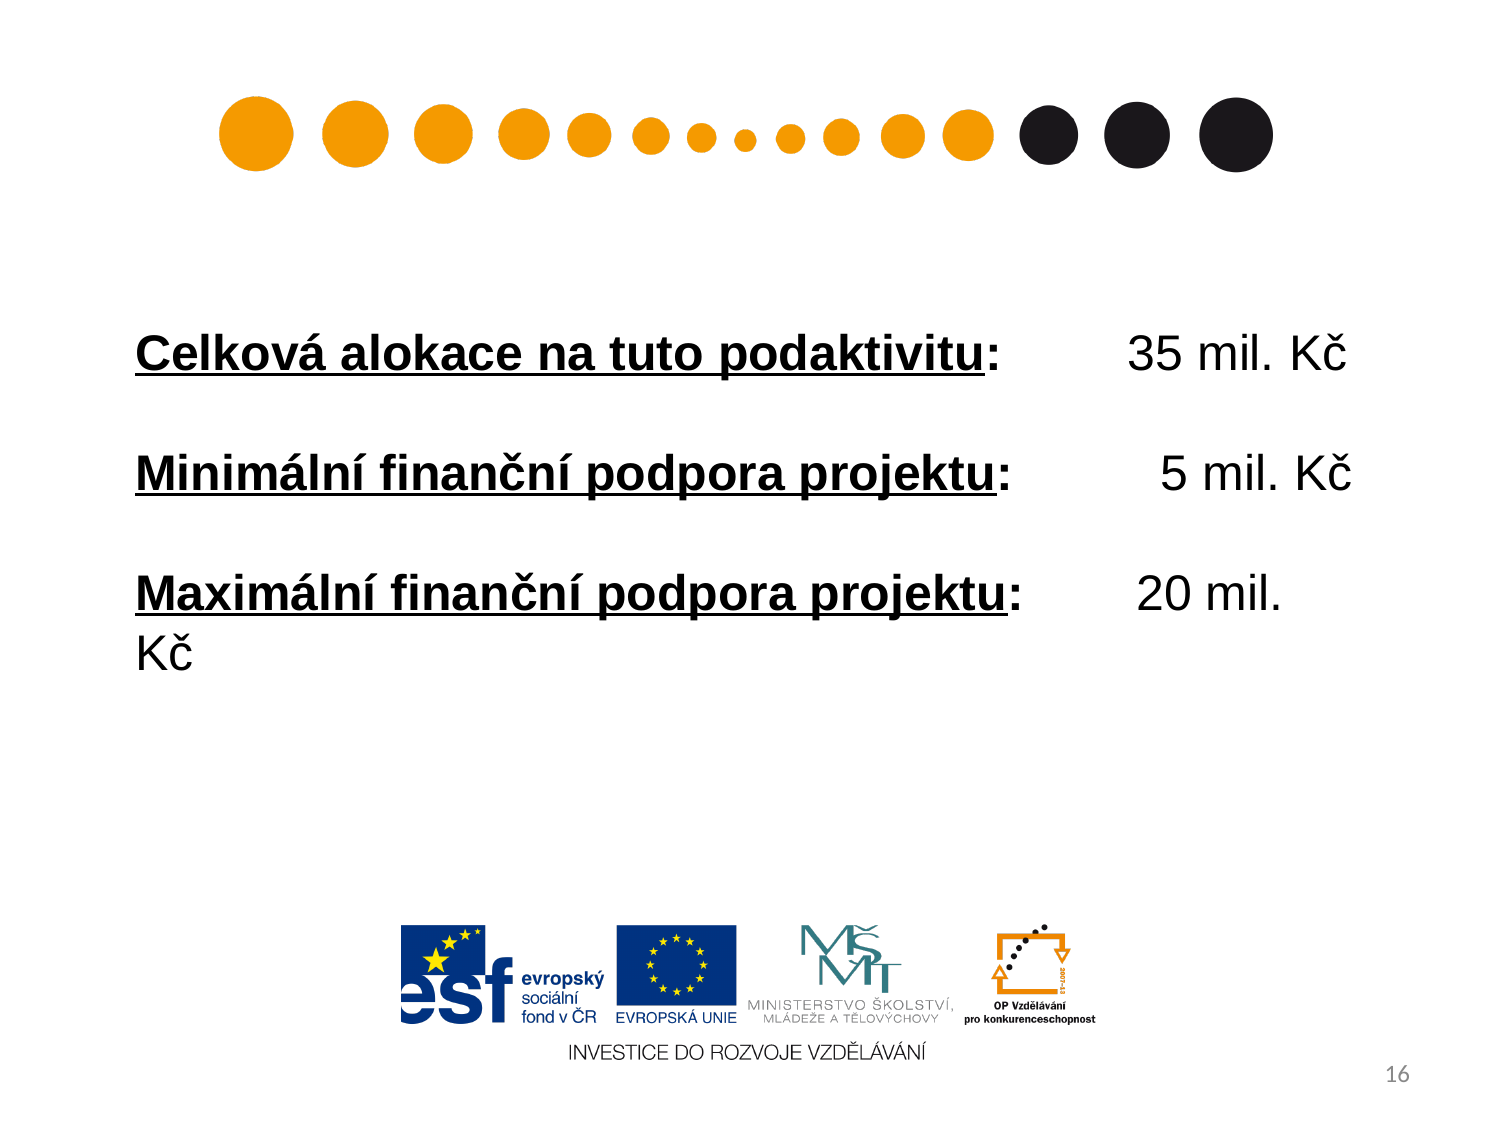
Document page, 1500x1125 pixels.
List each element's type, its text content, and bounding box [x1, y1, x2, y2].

picture [399, 922, 1100, 1061]
list Celková alokace na tuto podaktivitu: 35 mil. Kč Minimální finanční podpora projektu: 5 mil. Kč Maximální finanční podpora projektu: 20 mil. Kč [119, 143, 1371, 797]
slide_number 16 [1074, 1042, 1425, 1103]
picture [215, 93, 1275, 143]
